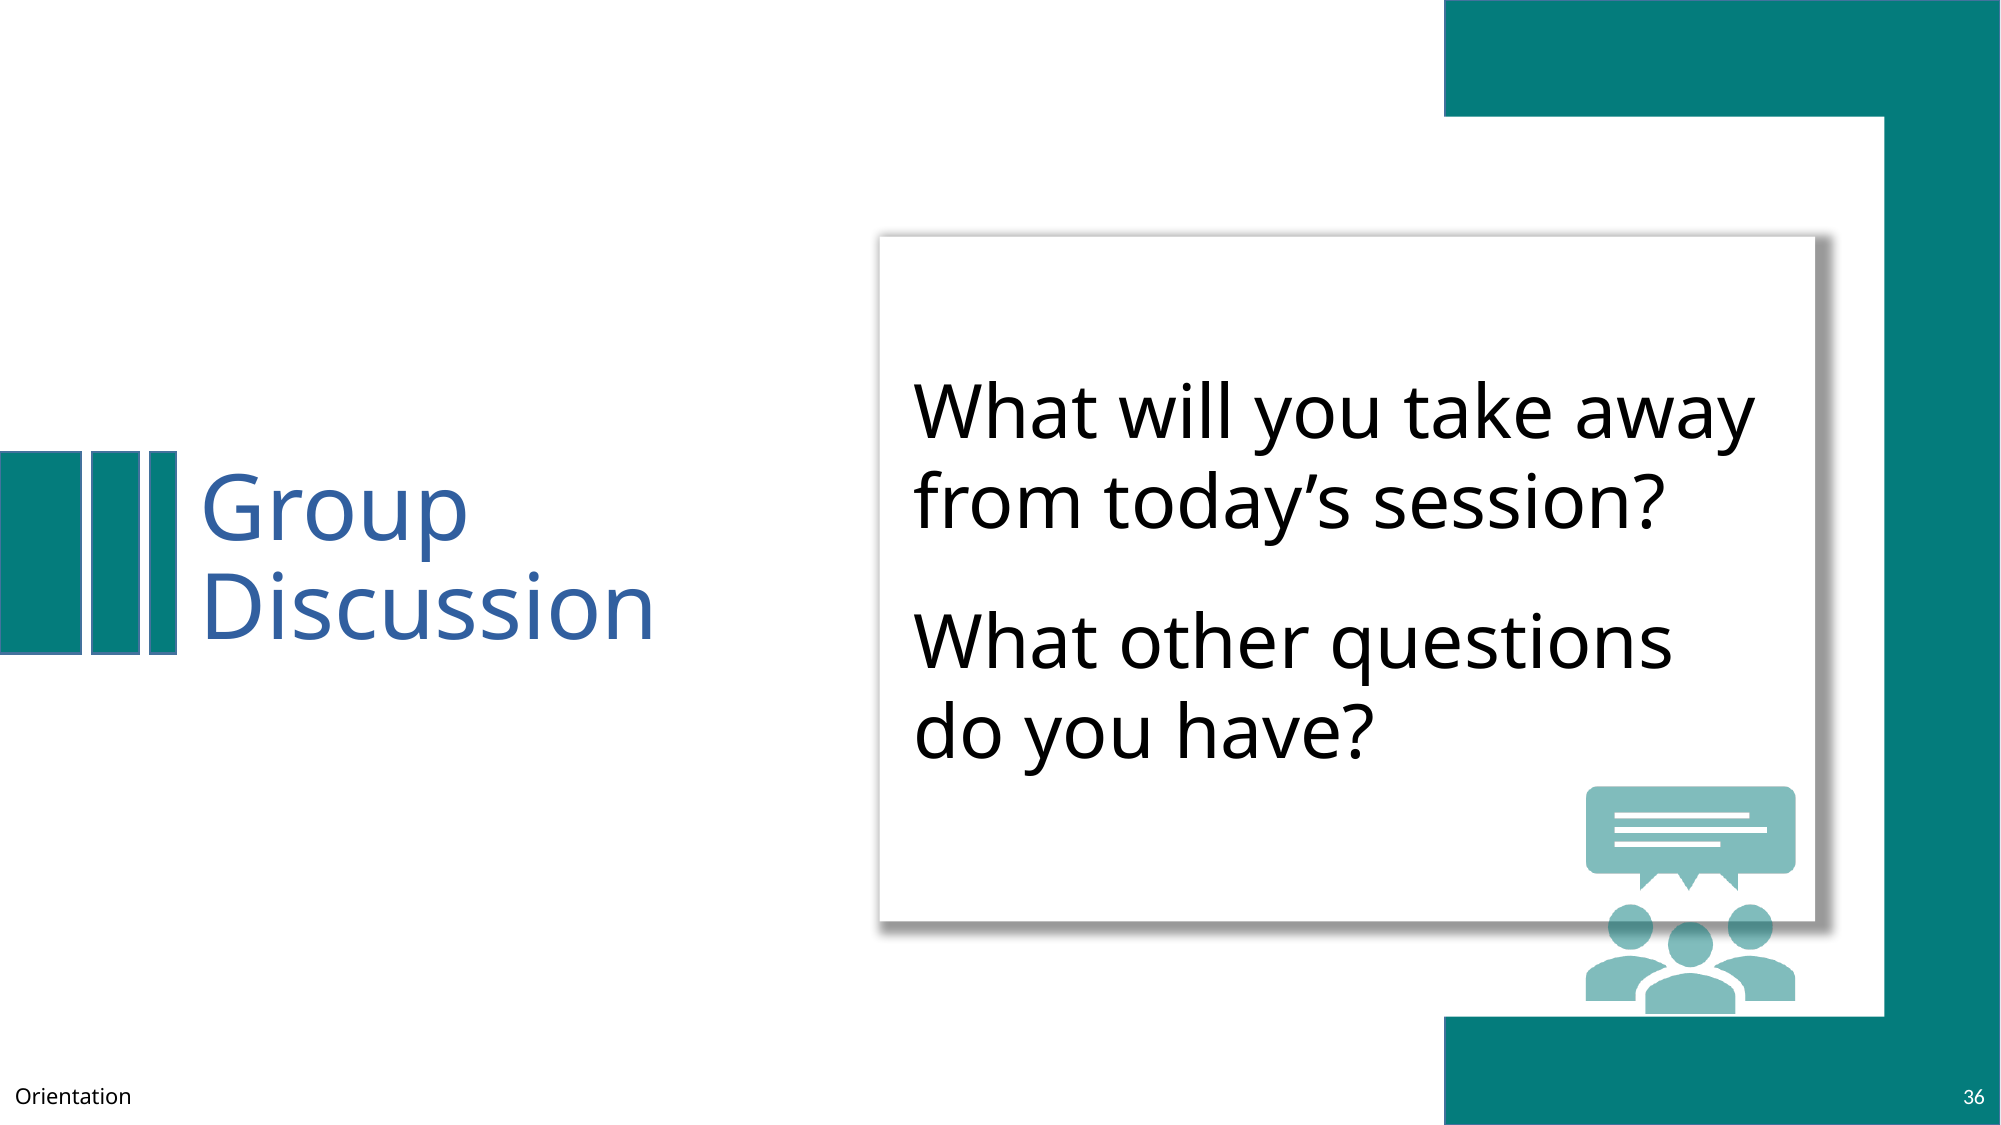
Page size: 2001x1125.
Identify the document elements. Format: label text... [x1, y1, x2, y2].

slide_number 36 [1550, 1074, 2000, 1122]
picture [1549, 763, 1807, 1014]
title Group Discussion [184, 453, 734, 672]
text_box What will you take away from today’s session? What other questions do you have? [879, 236, 1816, 922]
footer Orientation [0, 1074, 675, 1122]
